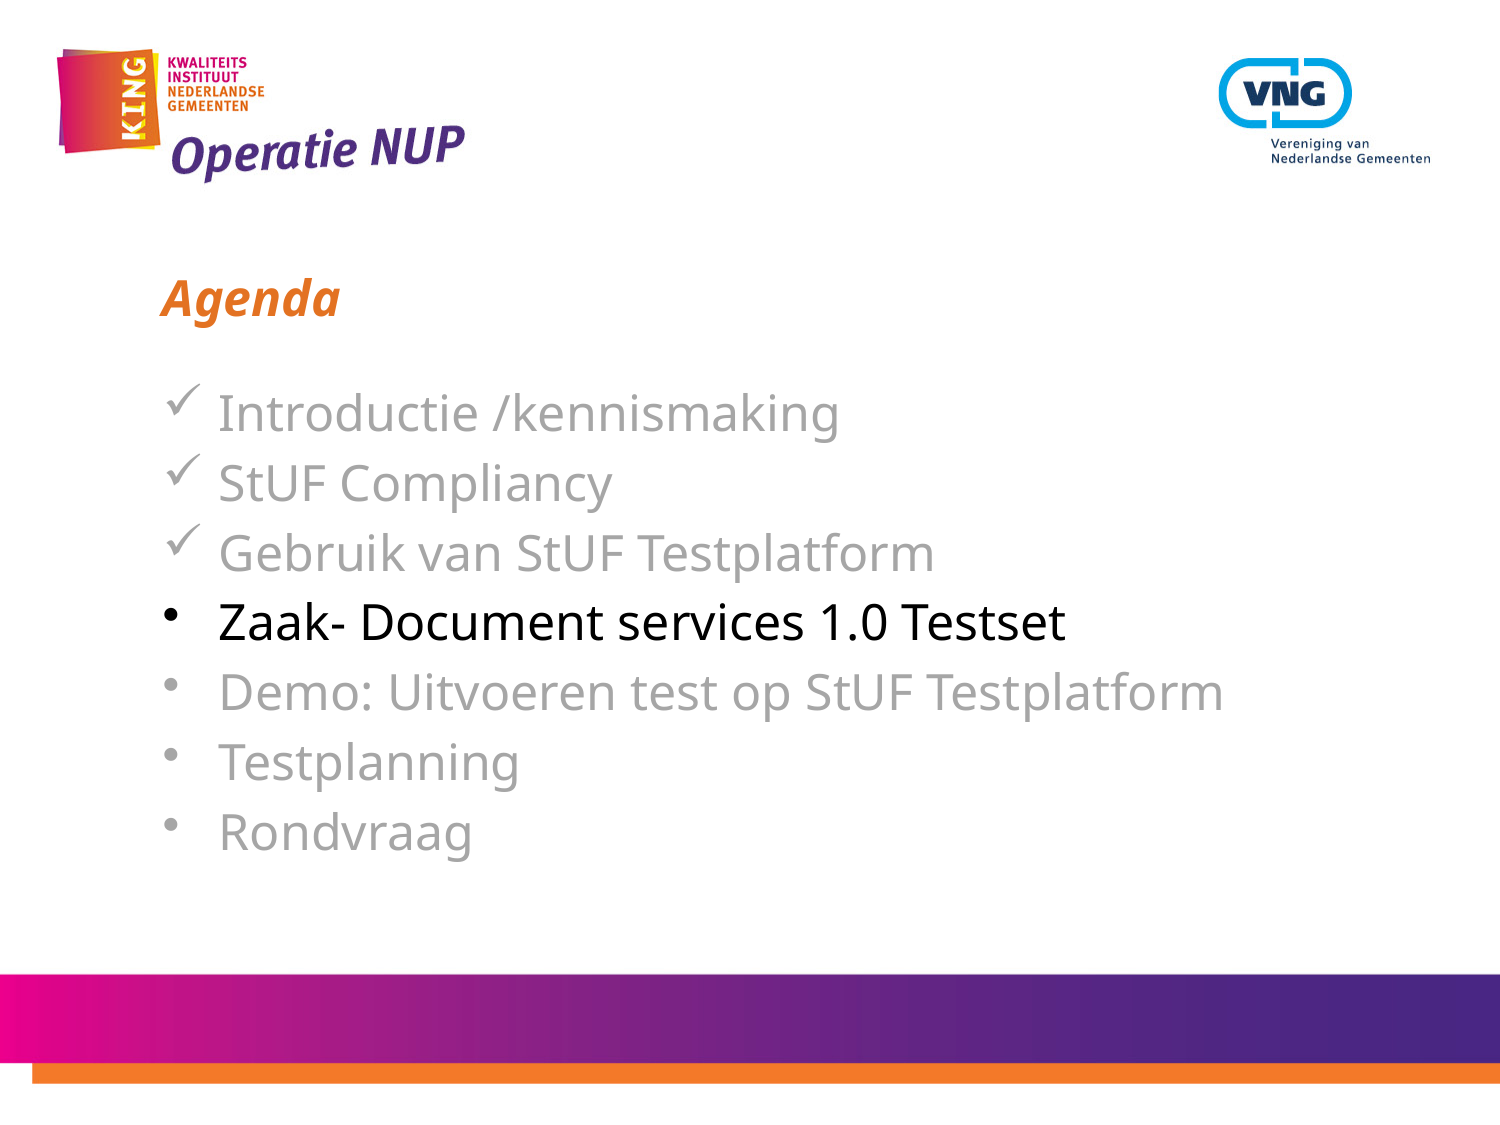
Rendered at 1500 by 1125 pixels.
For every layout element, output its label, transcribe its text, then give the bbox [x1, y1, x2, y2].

picture [0, 0, 1500, 1125]
list Introductie /kennismaking StUF Compliancy Gebruik van StUF Testplatform Zaak- Document services 1.0 Testset Demo: Uitvoeren test op StUF Testplatform Testplanning Rondvraag [147, 373, 1428, 953]
title Agenda [147, 231, 1402, 362]
